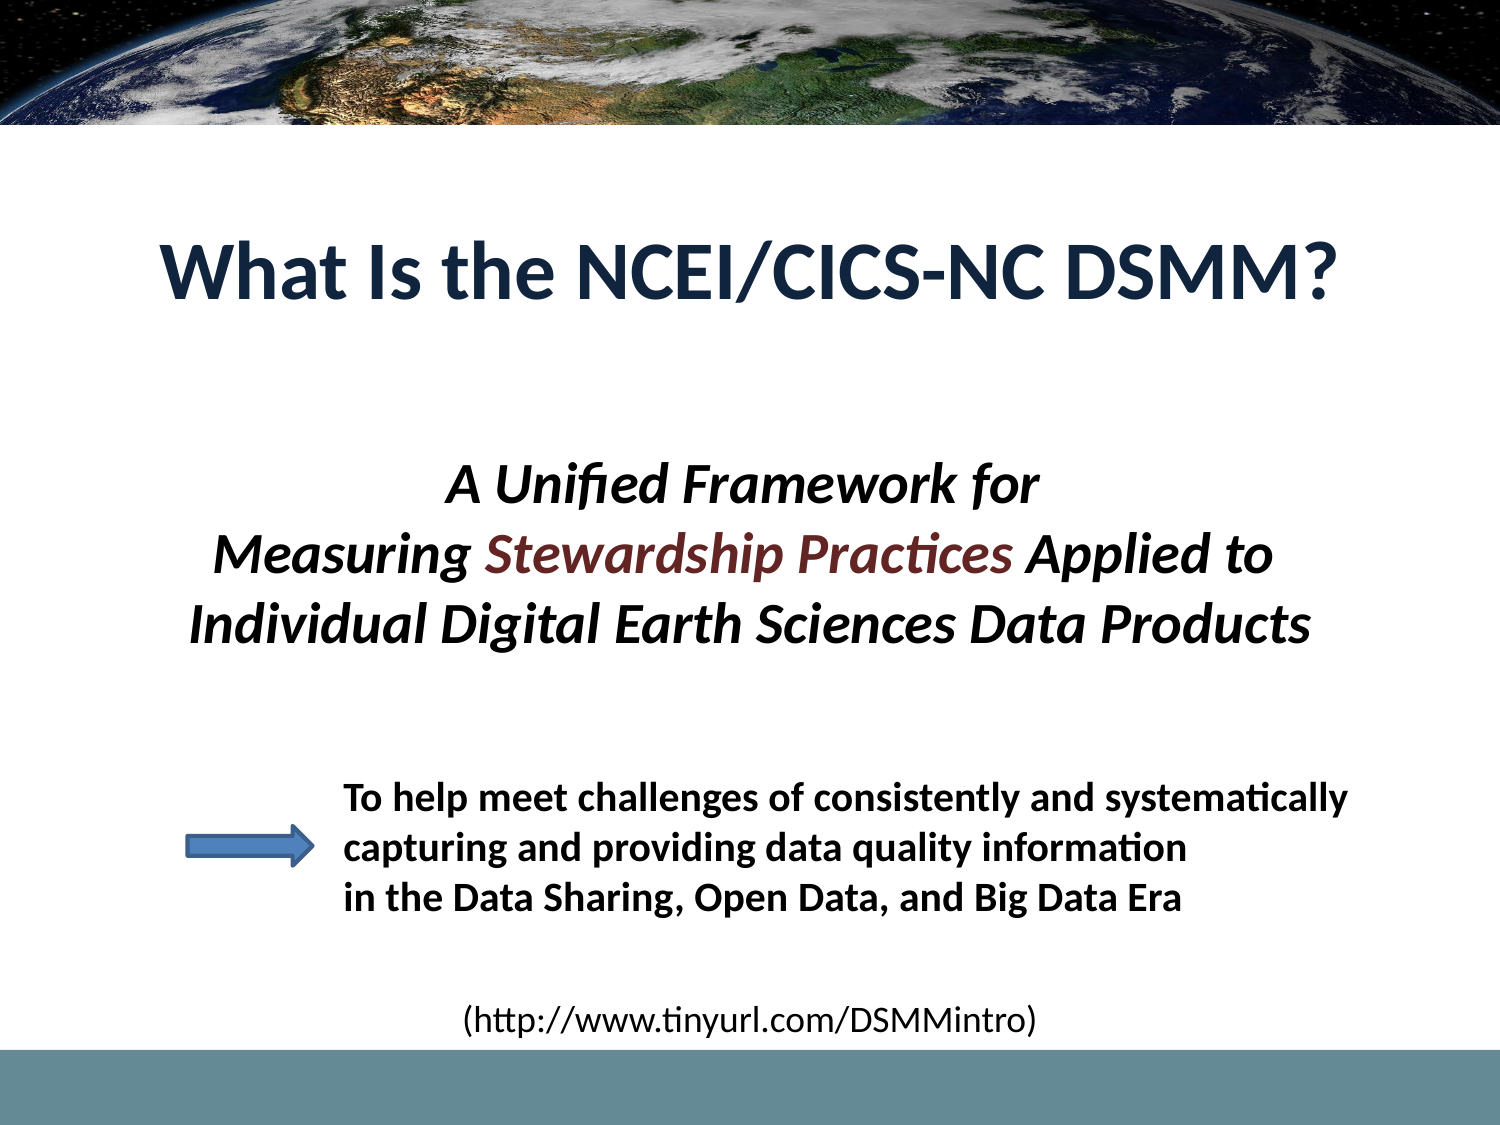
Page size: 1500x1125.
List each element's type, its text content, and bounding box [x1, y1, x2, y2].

picture [0, 0, 1500, 126]
text_box [0, 1049, 1500, 1125]
text_box A Unified Framework for Measuring Stewardship Practices Applied to Individual Digital Earth Sciences Data Products [56, 437, 1444, 663]
text_box What Is the NCEI/CICS-NC DSMM? [0, 187, 1500, 346]
text_box (http://www.tinyurl.com/DSMMintro) [447, 987, 1053, 1048]
text_box [185, 824, 315, 868]
text_box To help meet challenges of consistently and systematically capturing and providing data quality information in the Data Sharing, Open Data, and Big Data Era [328, 762, 1365, 928]
